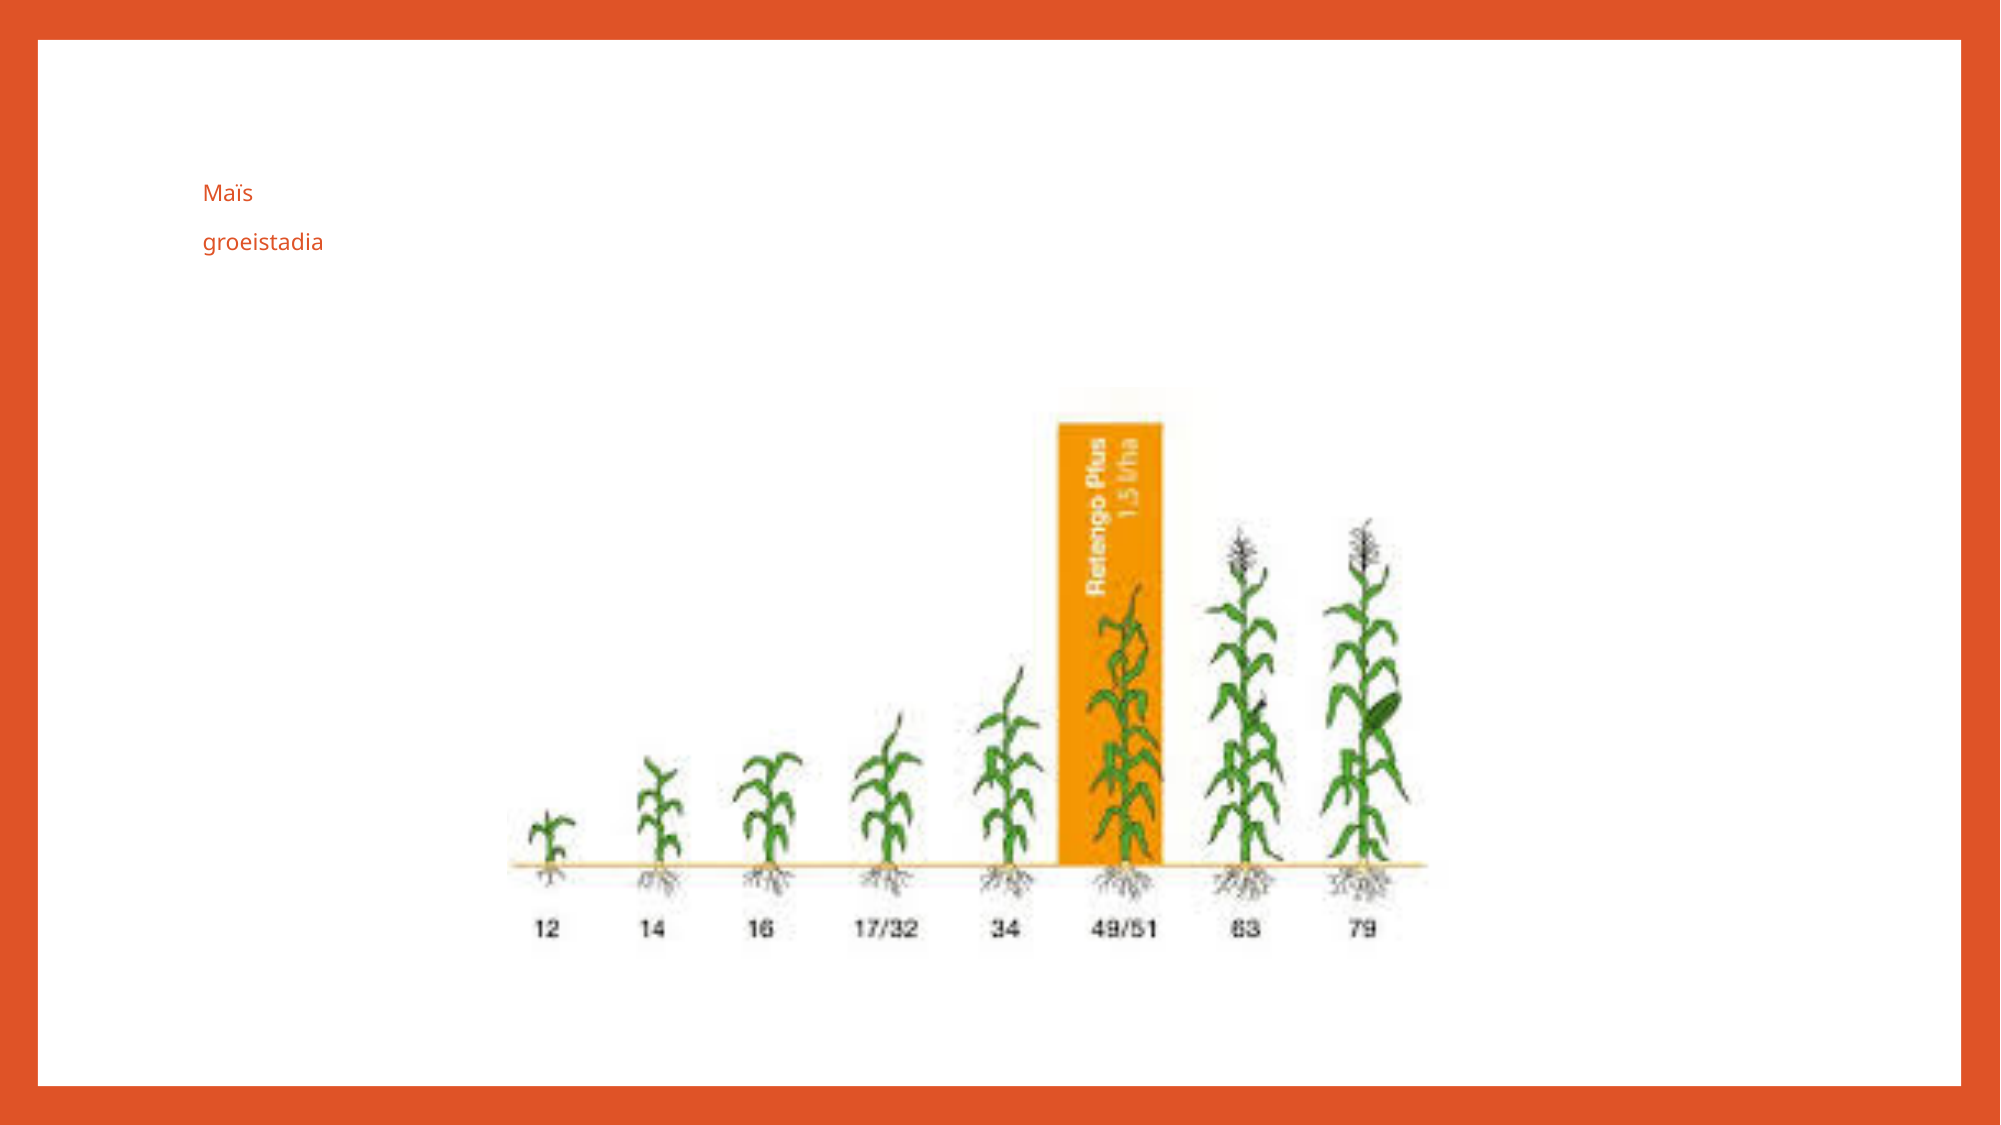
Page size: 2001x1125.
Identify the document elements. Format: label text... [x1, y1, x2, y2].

title Maïs groeistadia [187, 173, 1808, 264]
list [506, 387, 1450, 968]
